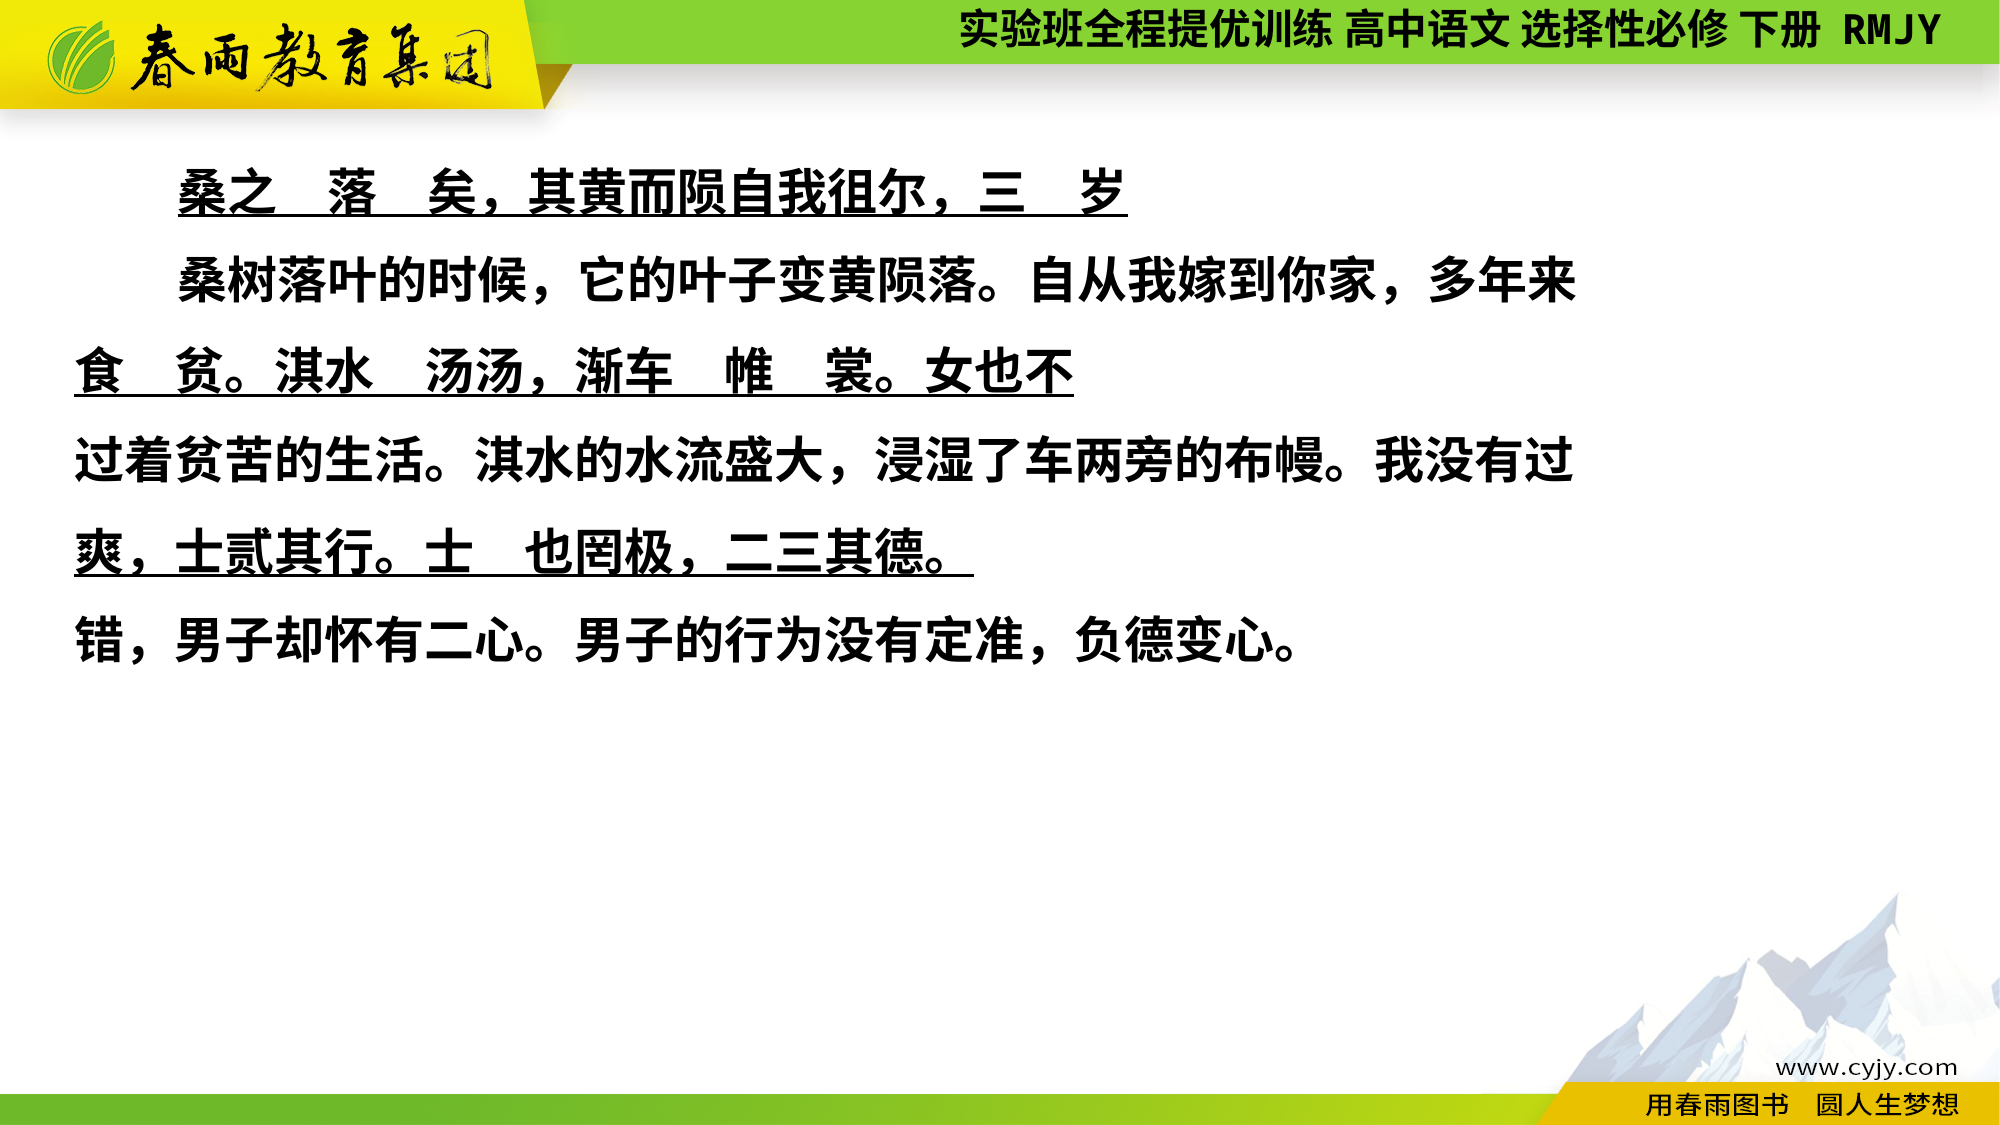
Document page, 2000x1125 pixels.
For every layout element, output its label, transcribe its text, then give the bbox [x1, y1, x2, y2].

text_box 桑树落叶的时候，它的叶子变黄陨落。自从我嫁到你家，多年来 过着贫苦的生活。淇水的水流盛大，浸湿了车两旁的布幔。我没有过 错，男子却怀有二心。男子的行为没有定准，负德变心。 [59, 211, 1944, 676]
picture [0, 0, 2000, 1125]
